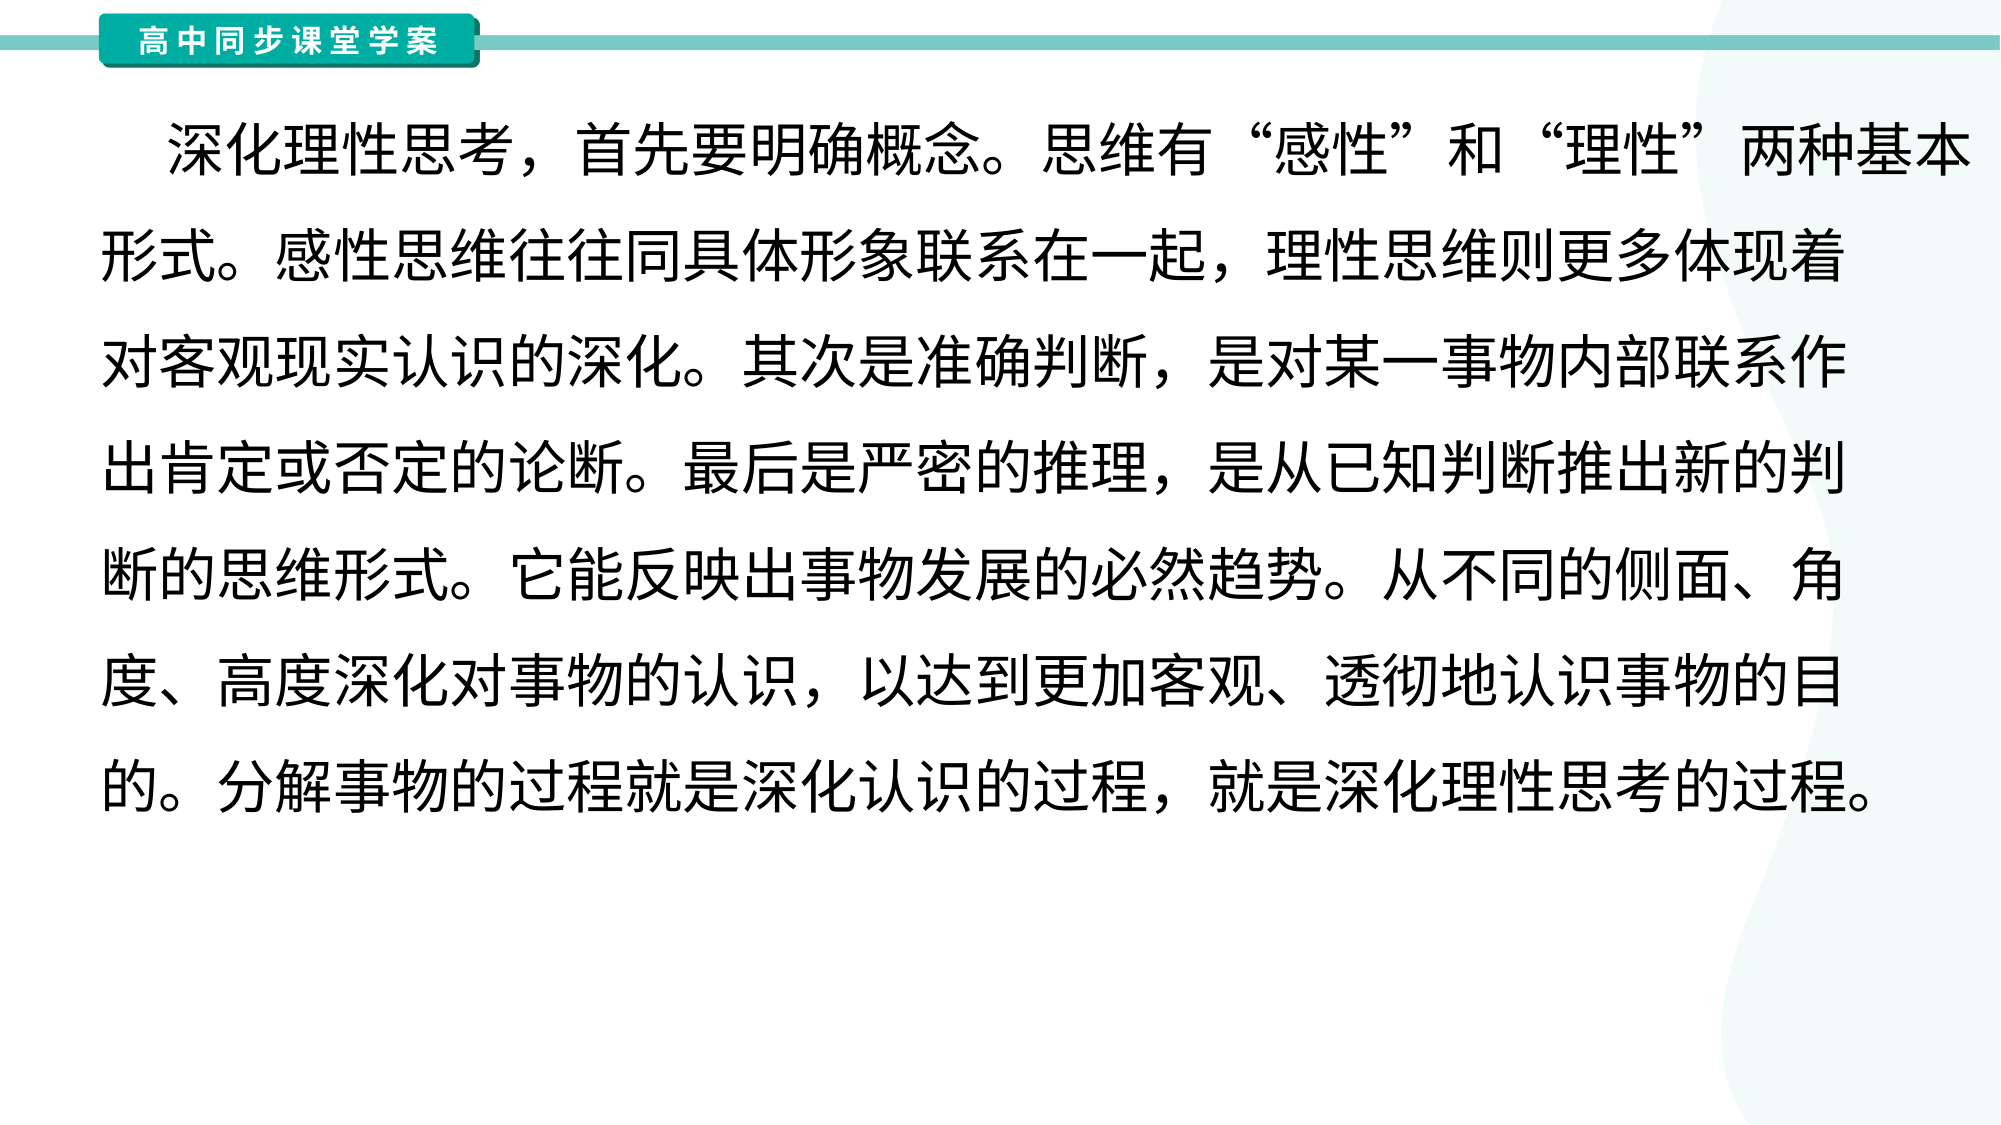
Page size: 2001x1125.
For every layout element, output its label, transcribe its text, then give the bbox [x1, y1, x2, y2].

text_box 深化理性思考，首先要明确概念。思维有“感性”和“理性”两种基本 形式。感性思维往往同具体形象联系在一起，理性思维则更多体现着 对客观现实认识的深化。其次是准确判断，是对某一事物内部联系作 出肯定或否定的论断。最后是严密的推理，是从已知判断推出新的判 断的思维形式。它能反映出事物发展的必然趋势。从不同的侧面、角 度、高度深化对事物的认识，以达到更加客观、透彻地认识事物的目 的。分解事物的过程就是深化认识的过程，就是深化理性思考的过程。 [100, 76, 1899, 821]
picture [0, 0, 2000, 1125]
